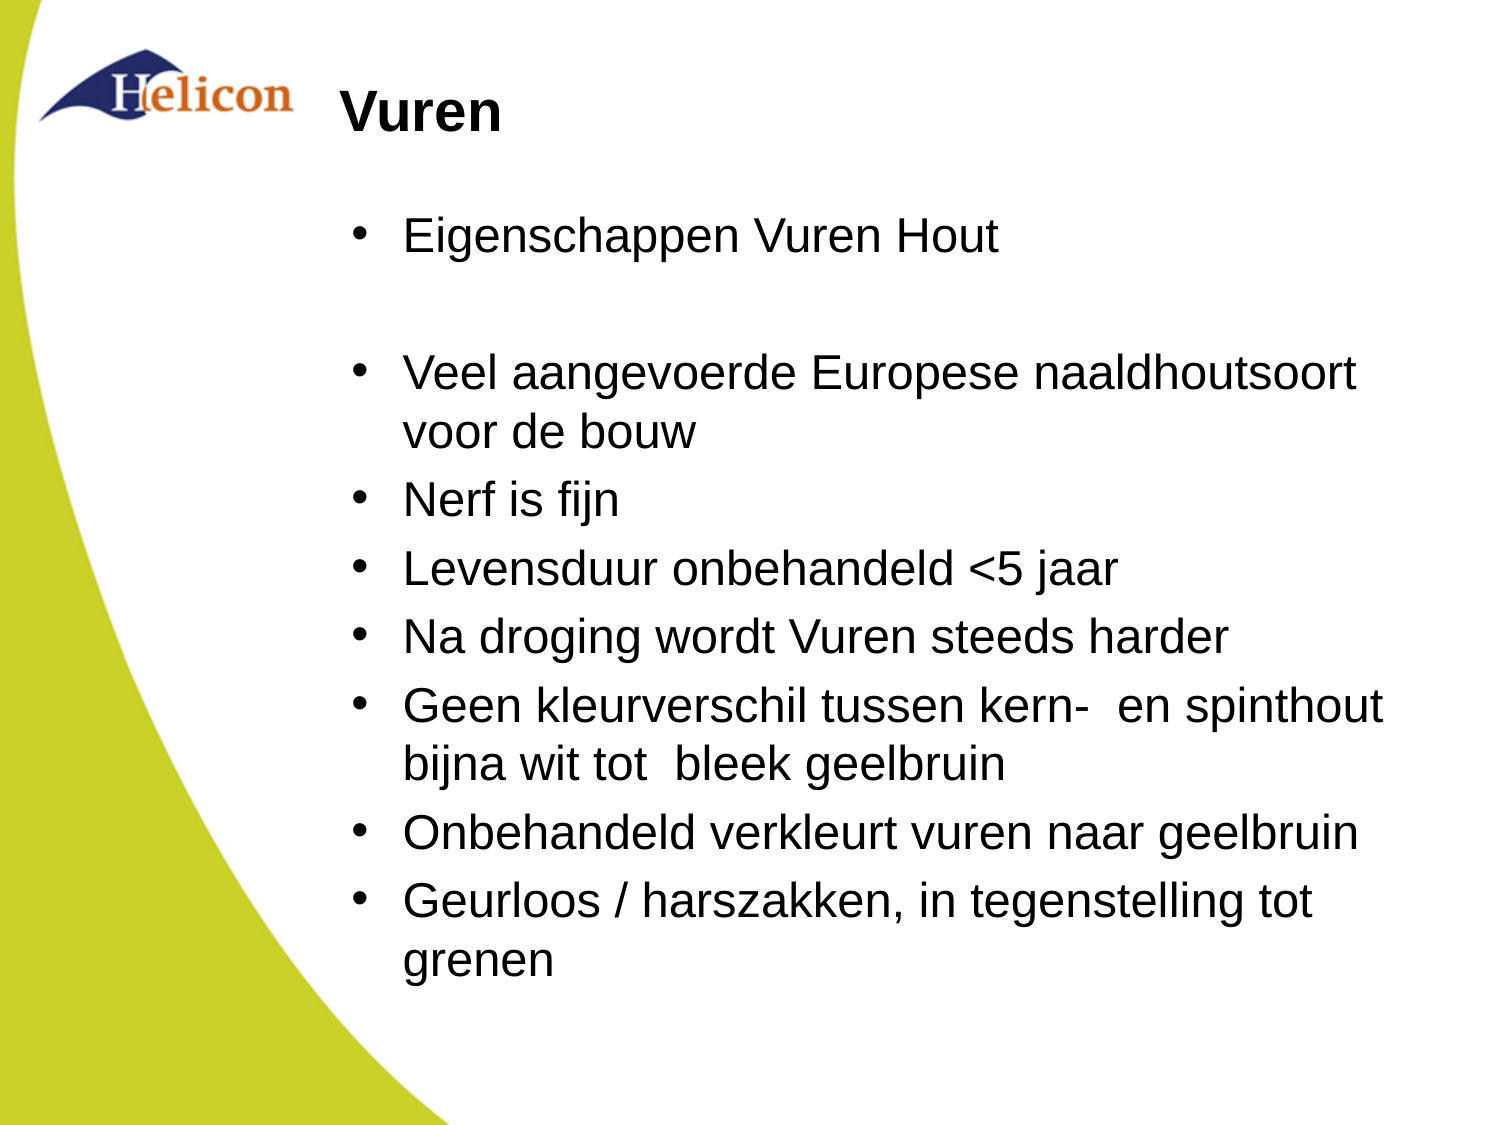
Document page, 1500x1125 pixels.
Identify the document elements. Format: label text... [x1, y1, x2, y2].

picture [0, 0, 1500, 1125]
title Vuren [324, 54, 1415, 161]
list Eigenschappen Vuren Hout Veel aangevoerde Europese naaldhoutsoort voor de bouw Nerf is fijn Levensduur onbehandeld <5 jaar Na droging wordt Vuren steeds harder Geen kleurverschil tussen kern- en spinthout bijna wit tot bleek geelbruin Onbehandeld verkleurt vuren naar geelbruin Geurloos / harszakken, in tegenstelling tot grenen [336, 196, 1425, 1005]
